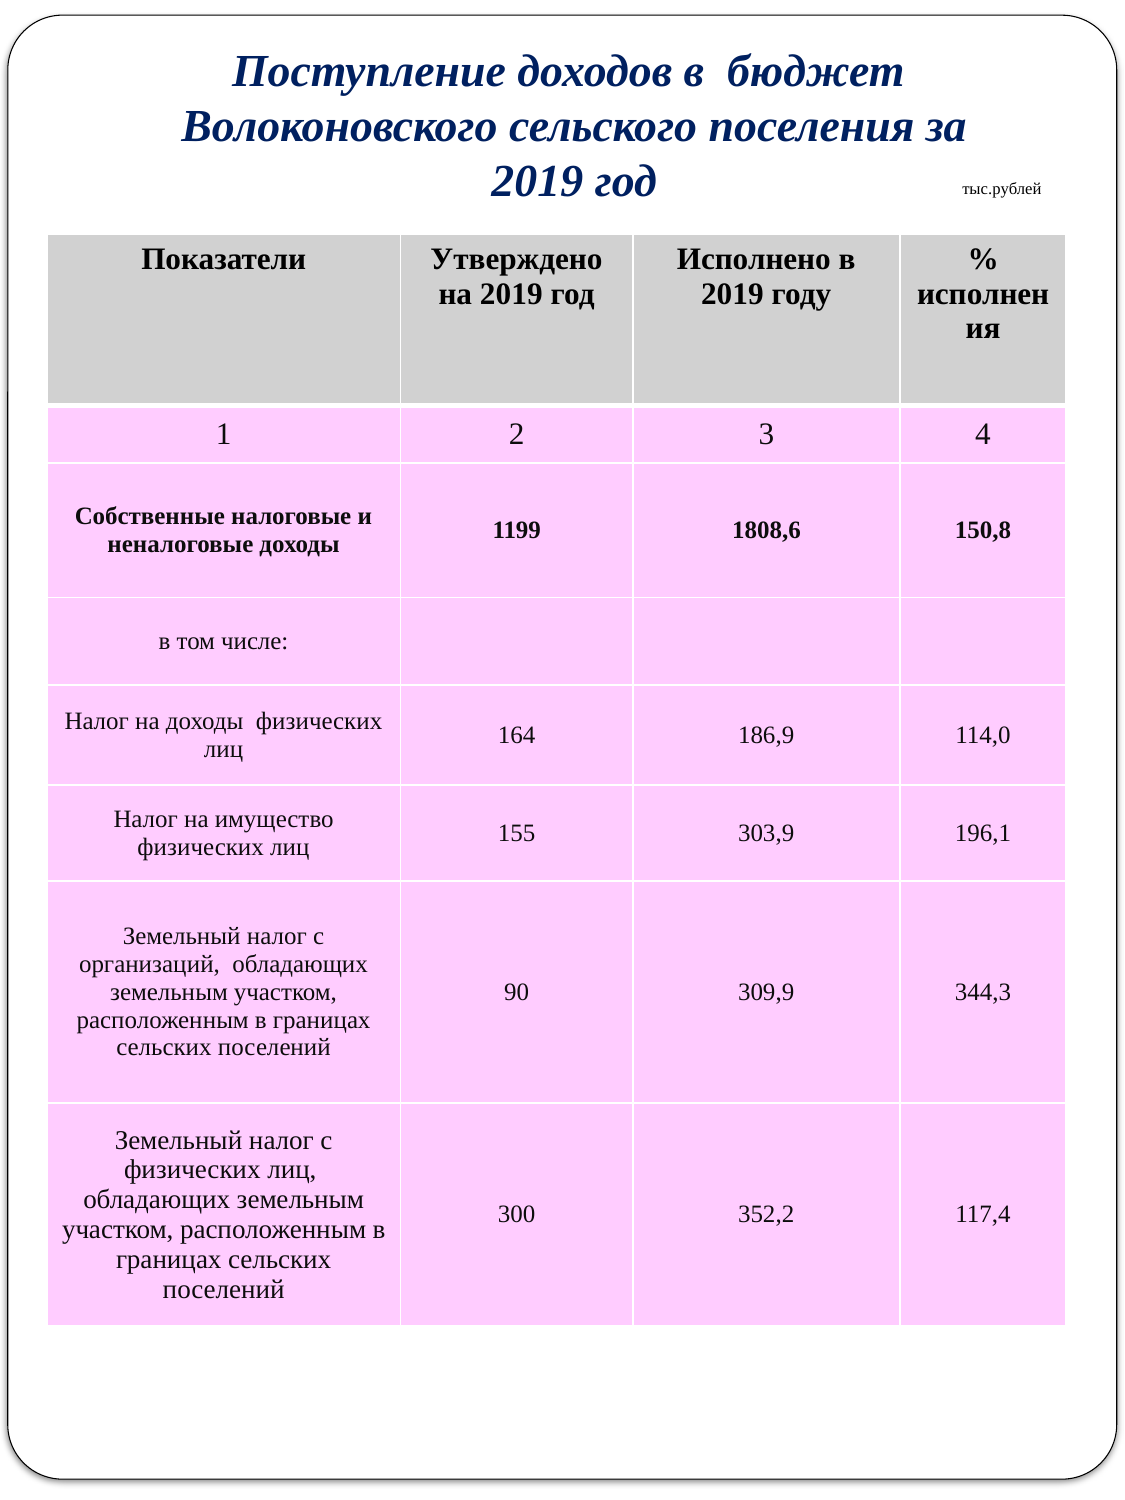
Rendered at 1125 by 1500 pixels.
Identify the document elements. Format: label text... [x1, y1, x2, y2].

table_cell 155 [401, 786, 632, 880]
table_cell Собственные налоговые и неналоговые доходы [48, 464, 400, 597]
table_cell Налог на доходы физических лиц [48, 686, 400, 784]
table_cell Земельный налог с физических лиц, обладающих земельным участком, расположенным в границах сельских поселений [48, 1104, 400, 1325]
table_cell 164 [401, 686, 632, 784]
table_cell 1199 [401, 464, 632, 597]
table_cell 352,2 [634, 1104, 899, 1325]
table_header % исполнения [901, 235, 1065, 403]
table_header Исполнено в 2019 году [634, 235, 899, 403]
table_cell 1 [48, 408, 400, 462]
table_cell [901, 598, 1065, 684]
table_cell в том числе: [48, 598, 400, 684]
table_cell Налог на имущество физических лиц [48, 786, 400, 880]
table_cell [401, 598, 632, 684]
text_box тыс.рублей [936, 151, 1067, 224]
table_cell 90 [401, 882, 632, 1102]
table_cell [634, 598, 899, 684]
table_cell 2 [401, 408, 632, 462]
text_box Поступление доходов в бюджет Волоконовского сельского поселения за 2019 год [128, 46, 1021, 200]
table_cell 1808,6 [634, 464, 899, 597]
table_cell 3 [634, 408, 899, 462]
table_header Утверждено на 2019 год [401, 235, 632, 403]
table_cell 303,9 [634, 786, 899, 880]
table_cell 300 [401, 1104, 632, 1325]
table_cell Земельный налог с организаций, обладающих земельным участком, расположенным в границах сельских поселений [48, 882, 400, 1102]
table_header Показатели [48, 235, 400, 403]
table_cell 150,8 [901, 464, 1065, 597]
table_cell 4 [901, 408, 1065, 462]
table_cell 196,1 [901, 786, 1065, 880]
table_cell 344,3 [901, 882, 1065, 1102]
table_cell 309,9 [634, 882, 899, 1102]
table_cell 186,9 [634, 686, 899, 784]
table_cell 117,4 [901, 1104, 1065, 1325]
table_cell 114,0 [901, 686, 1065, 784]
